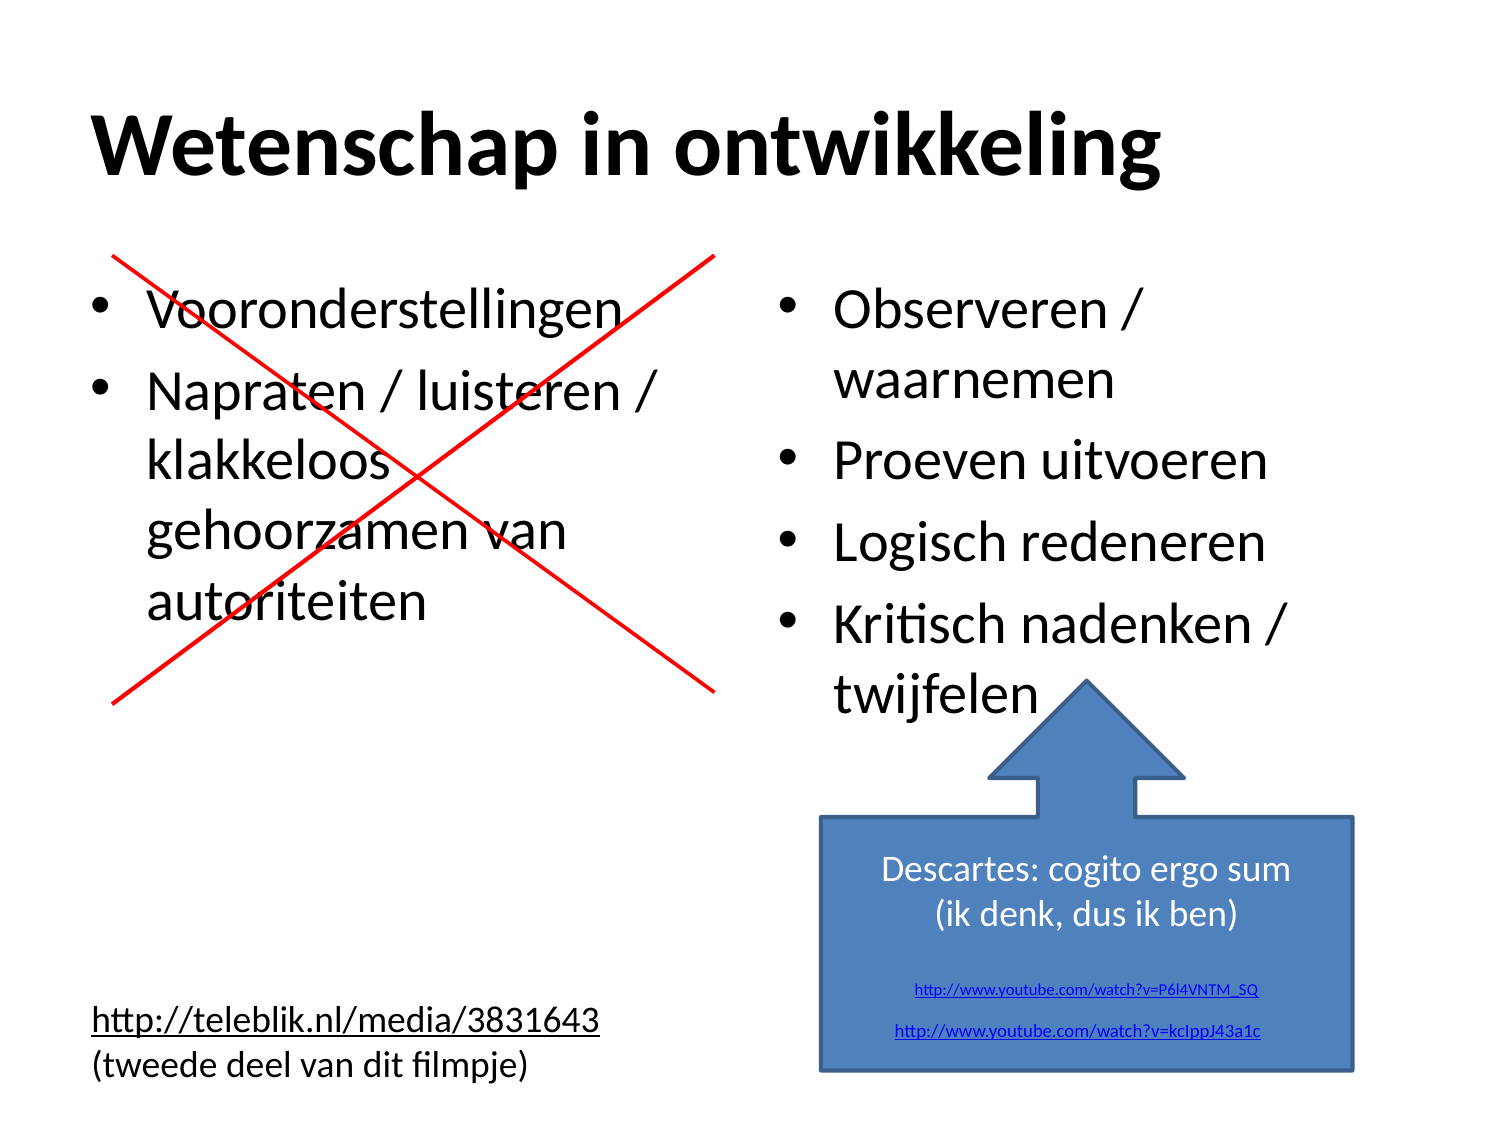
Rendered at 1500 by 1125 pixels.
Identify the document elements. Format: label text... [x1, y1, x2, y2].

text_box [111, 700, 715, 705]
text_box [111, 255, 715, 693]
text_box http://teleblik.nl/media/3831643 (tweede deel van dit filmpje) [76, 987, 715, 1093]
text_box Descartes: cogito ergo sum (ik denk, dus ik ben) http://www.youtube.com/watch?v=P6l4VNTM_SQ [818, 678, 1355, 1073]
list Vooronderstellingen Napraten / luisteren / klakkeloos gehoorzamen van autoriteiten [75, 262, 738, 1005]
text_box http://www.youtube.com/watch?v=kcIppJ43a1c [879, 1011, 1291, 1049]
title Wetenschap in ontwikkeling [75, 45, 1425, 233]
list Observeren / waarnemen Proeven uitvoeren Logisch redeneren Kritisch nadenken / twijfelen [762, 262, 1425, 1005]
